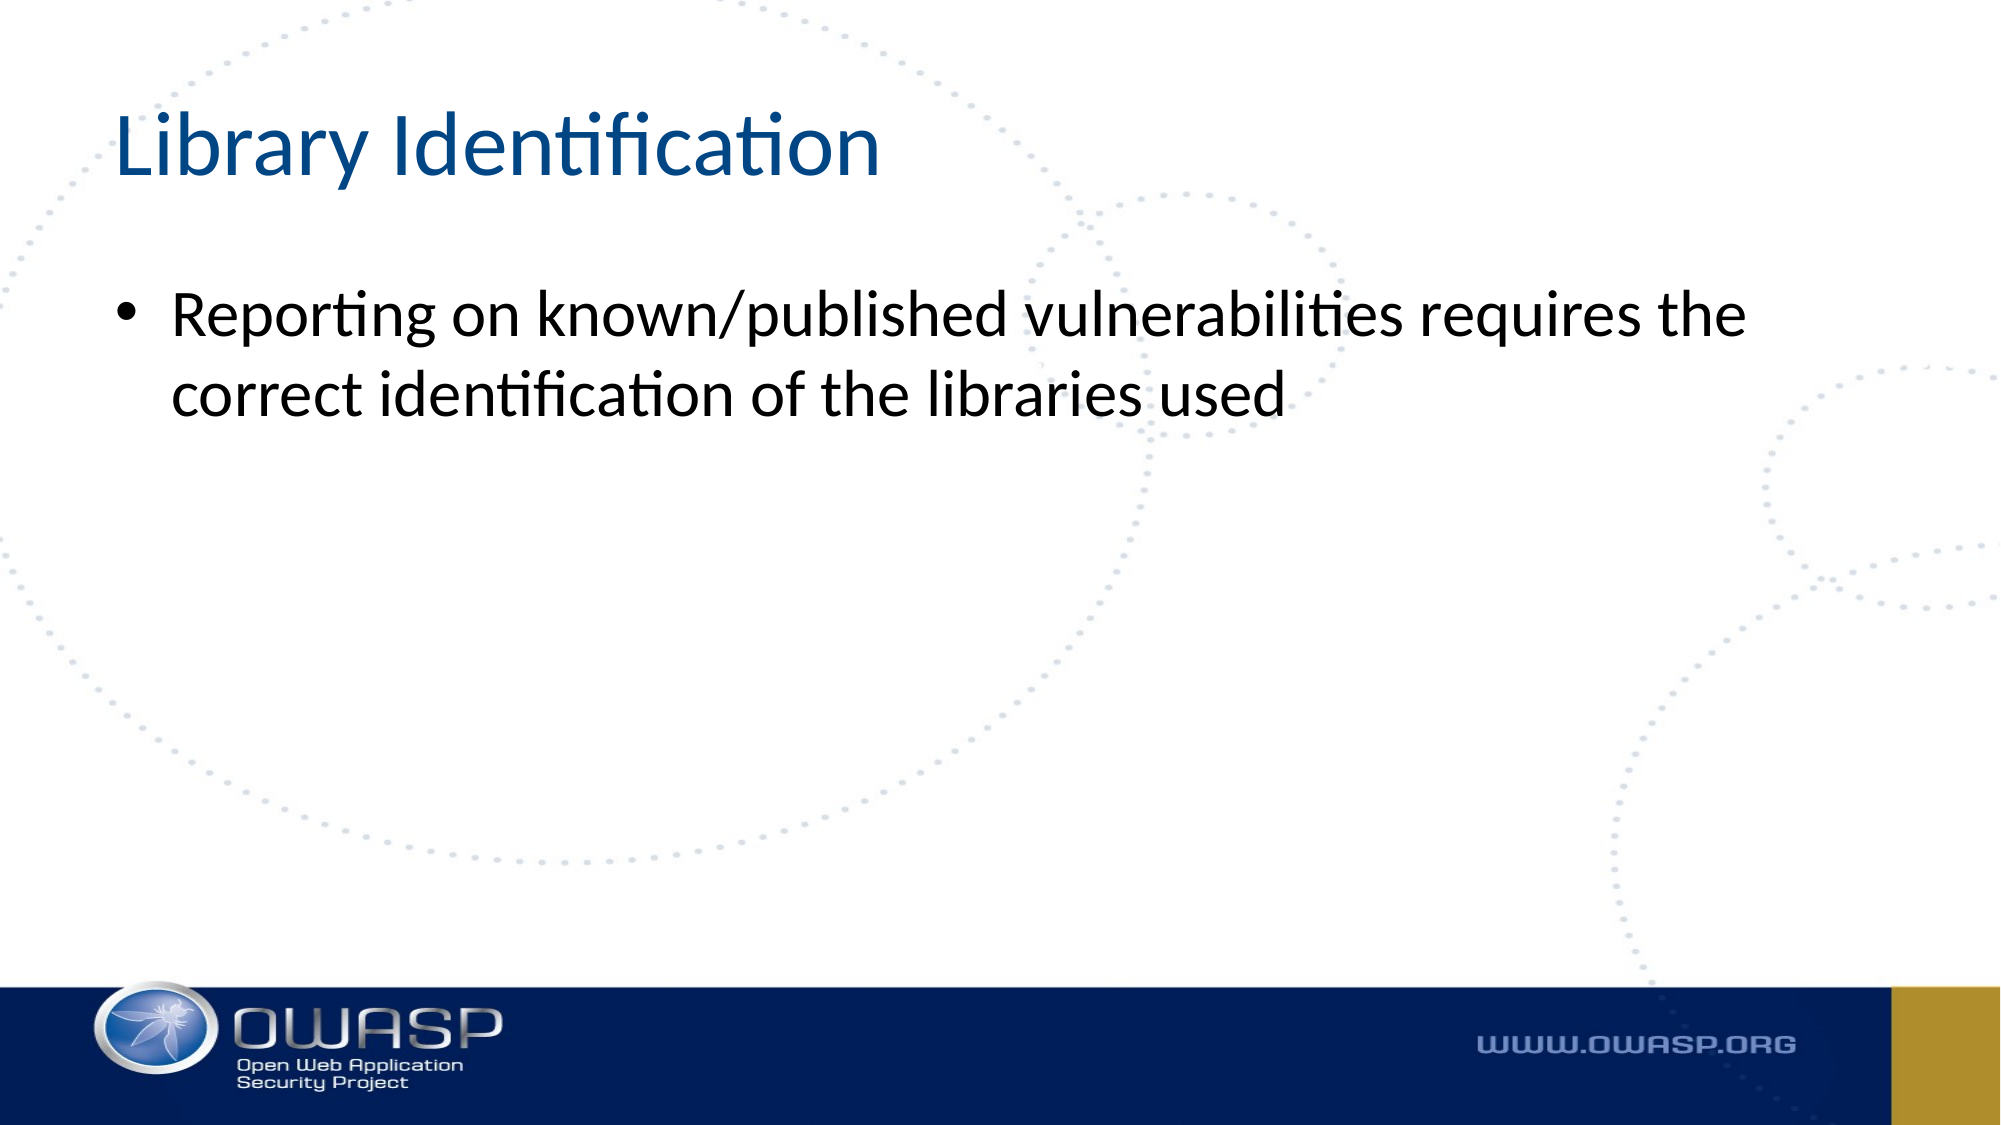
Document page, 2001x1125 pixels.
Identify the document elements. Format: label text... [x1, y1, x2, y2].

list Reporting on known/published vulnerabilities requires the correct identification of the libraries used [99, 262, 1900, 940]
title Library Identification [99, 45, 1900, 233]
picture [0, 0, 2001, 1125]
